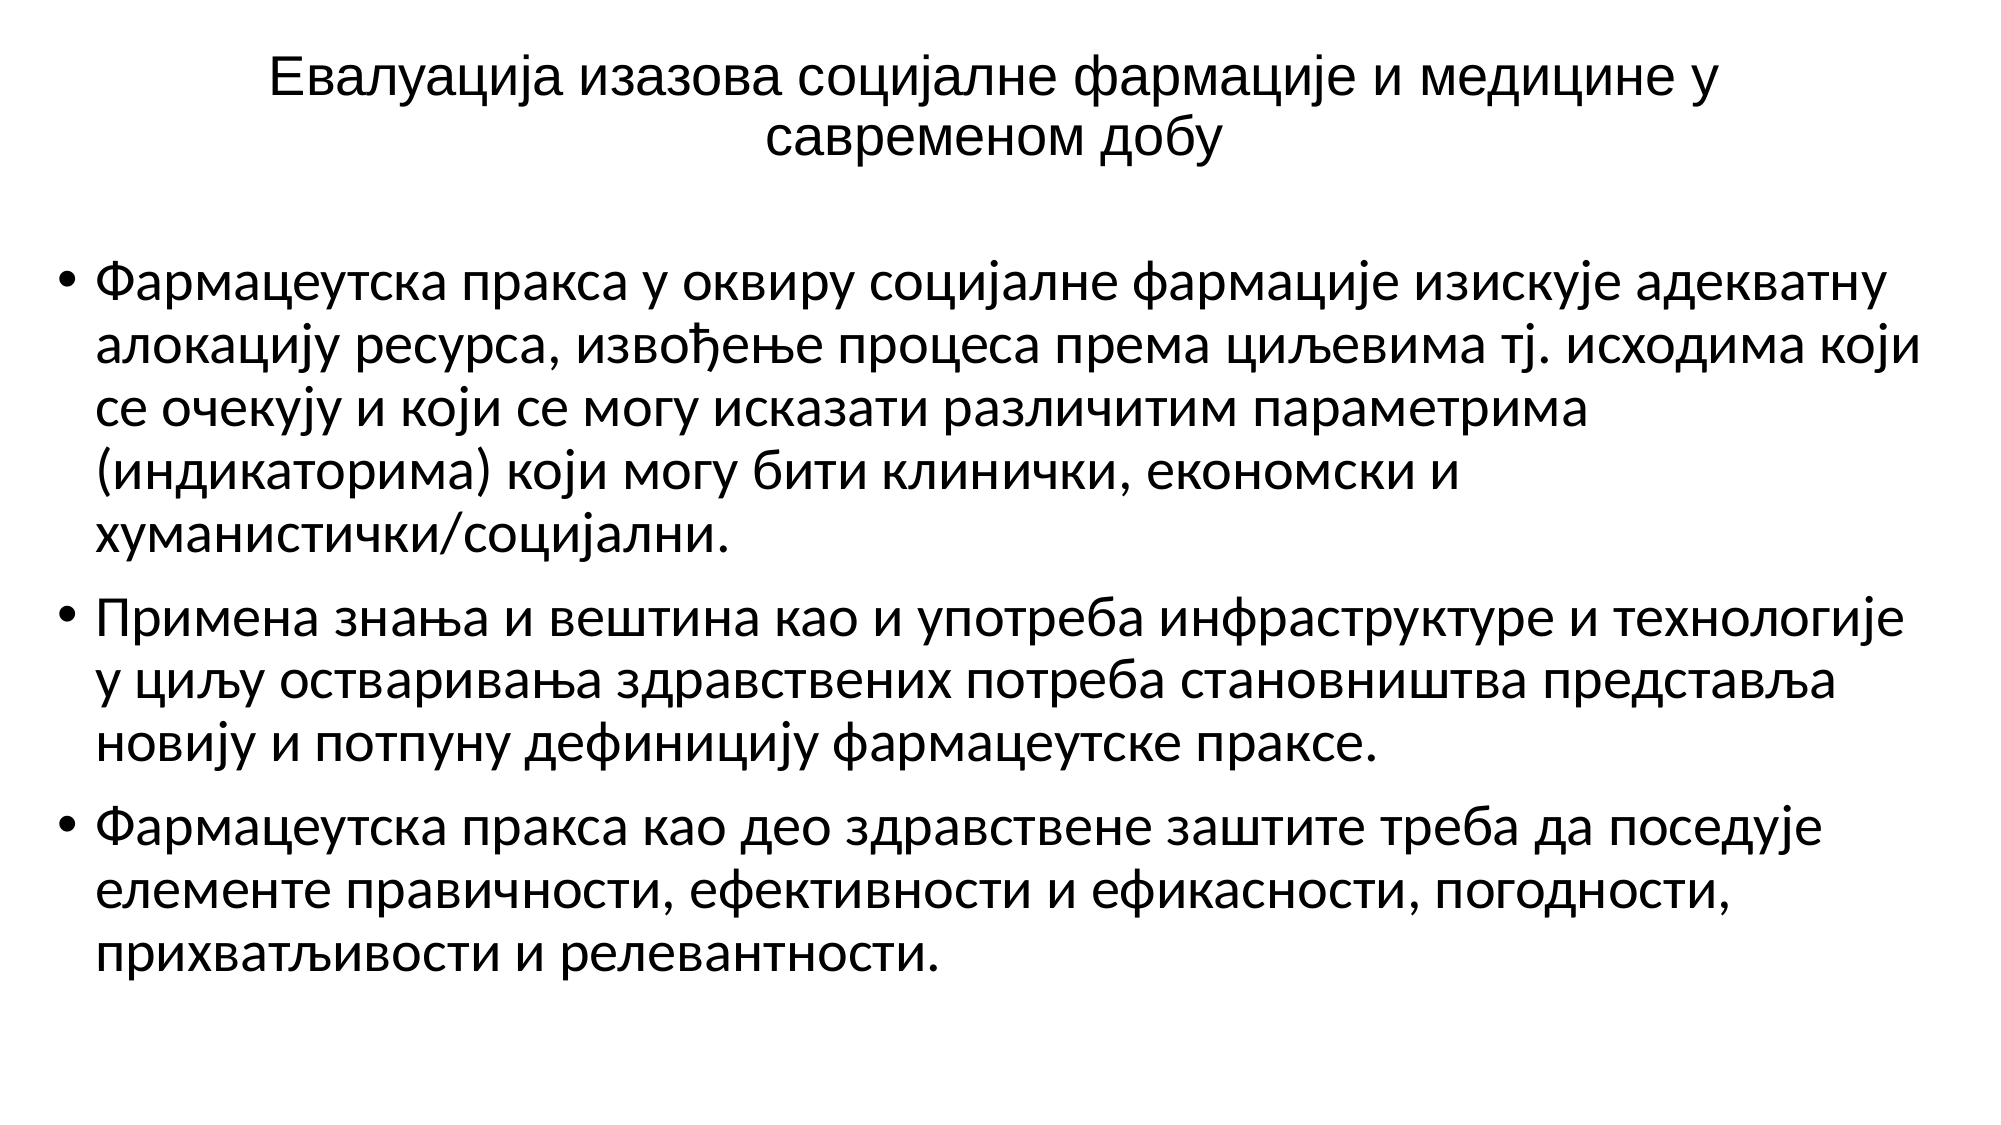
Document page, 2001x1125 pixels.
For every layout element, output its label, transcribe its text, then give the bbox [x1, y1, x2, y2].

list Фармацеутска пракса у оквиру социјалне фармације изискује адекватну алокацију ресурса, извођење процеса према циљевима тј. исходима који се очекују и који се могу исказати различитим параметрима (индикаторима) који могу бити клинички, економски и хуманистички/социјални. Примена знања и вештина као и употреба инфраструктуре и технологије у циљу остваривања здравствених потреба становништва представља новију и потпуну дефиницију фармацеутске праксе. Фармацеутска пракса као део здравствене заштите треба да поседује елементе правичности, ефективности и ефикасности, погодности, прихватљивости и релевантности. [42, 242, 1956, 1069]
title Евалуација изазова социјалне фармације и медицине у савременом добу [131, 39, 1857, 176]
